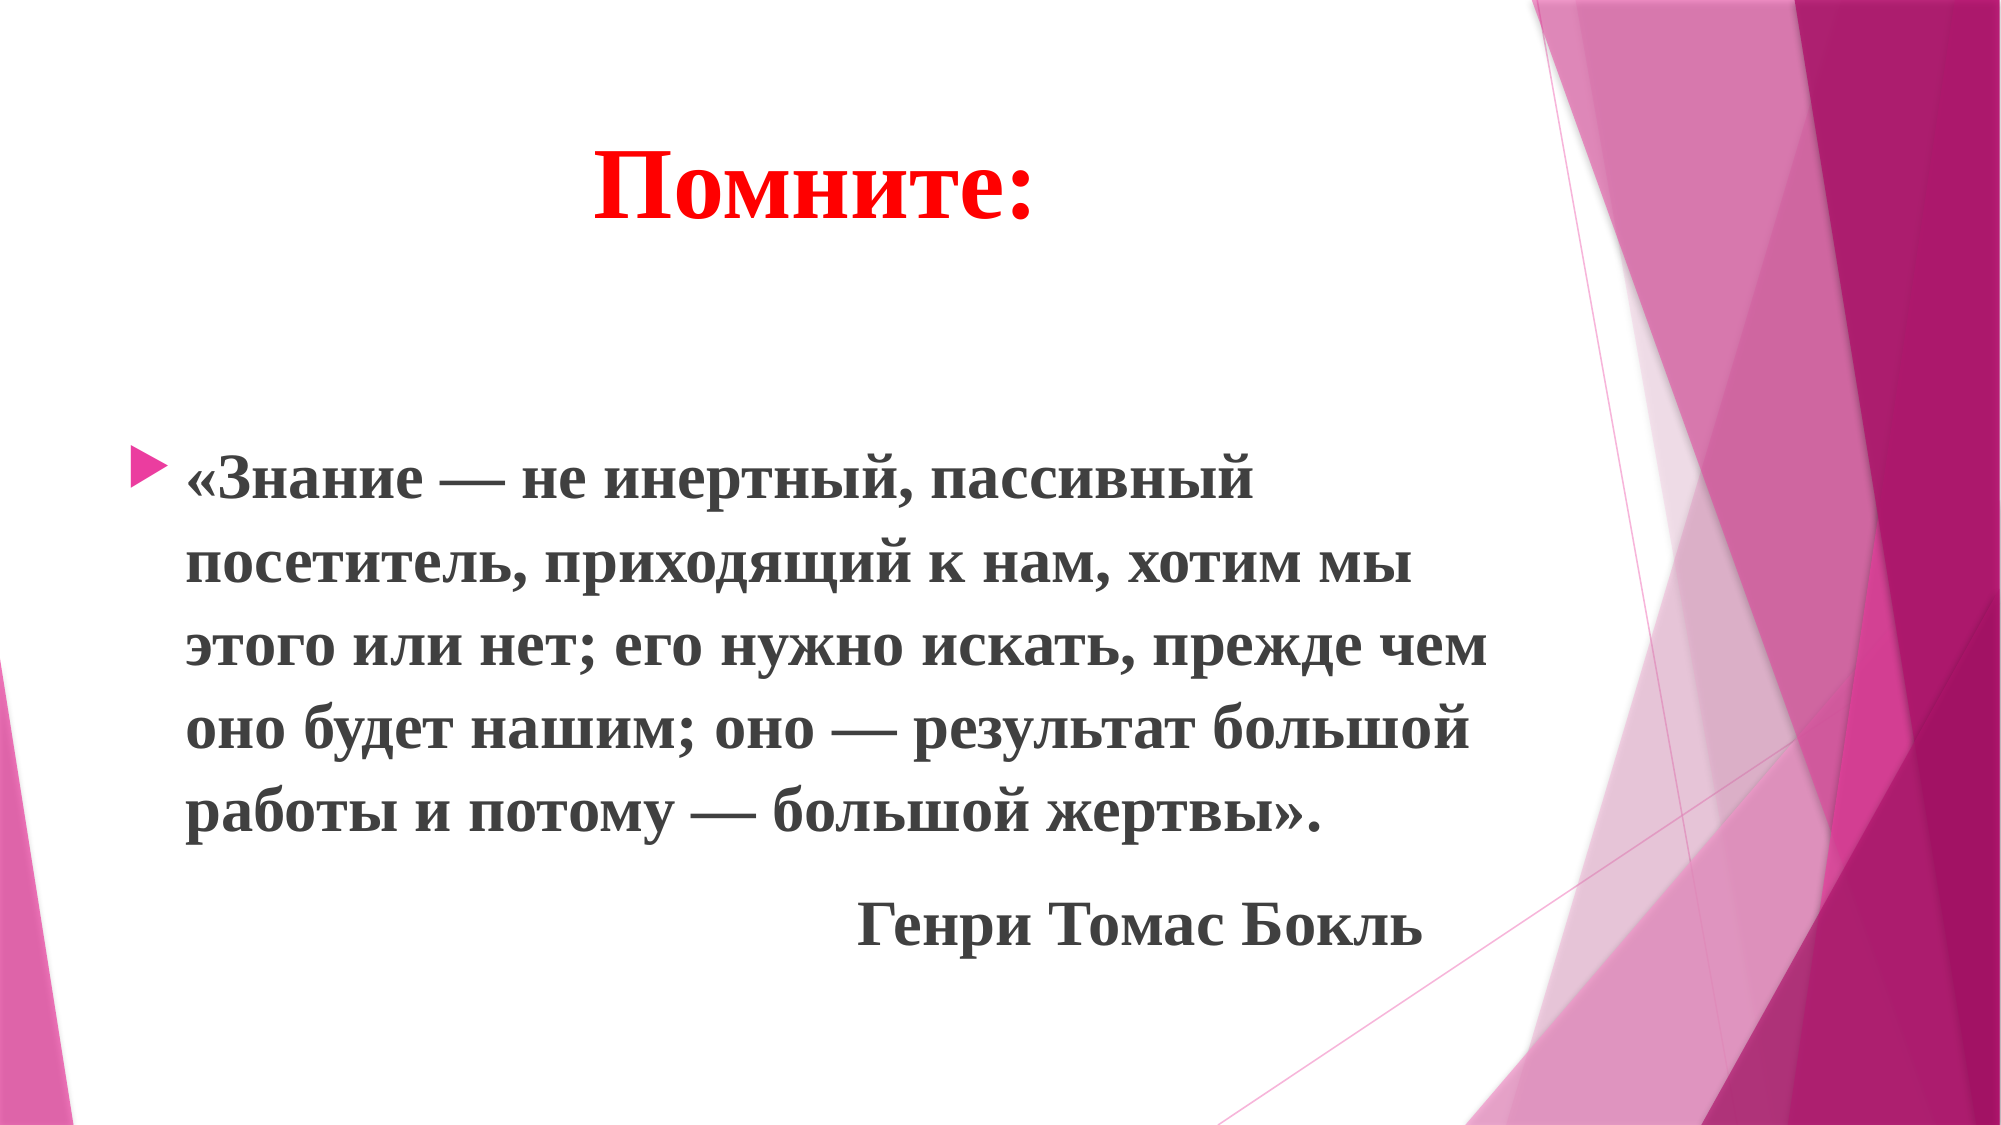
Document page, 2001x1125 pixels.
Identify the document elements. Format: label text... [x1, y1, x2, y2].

list «Знание — не инертный, пассивный посетитель, приходящий к нам, хотим мы этого или нет; его нужно искать, прежде чем оно будет нашим; оно — результат большой работы и потому — большой жертвы». Генри Томас Бокль [111, 354, 1522, 992]
title Помните: [111, 99, 1522, 317]
